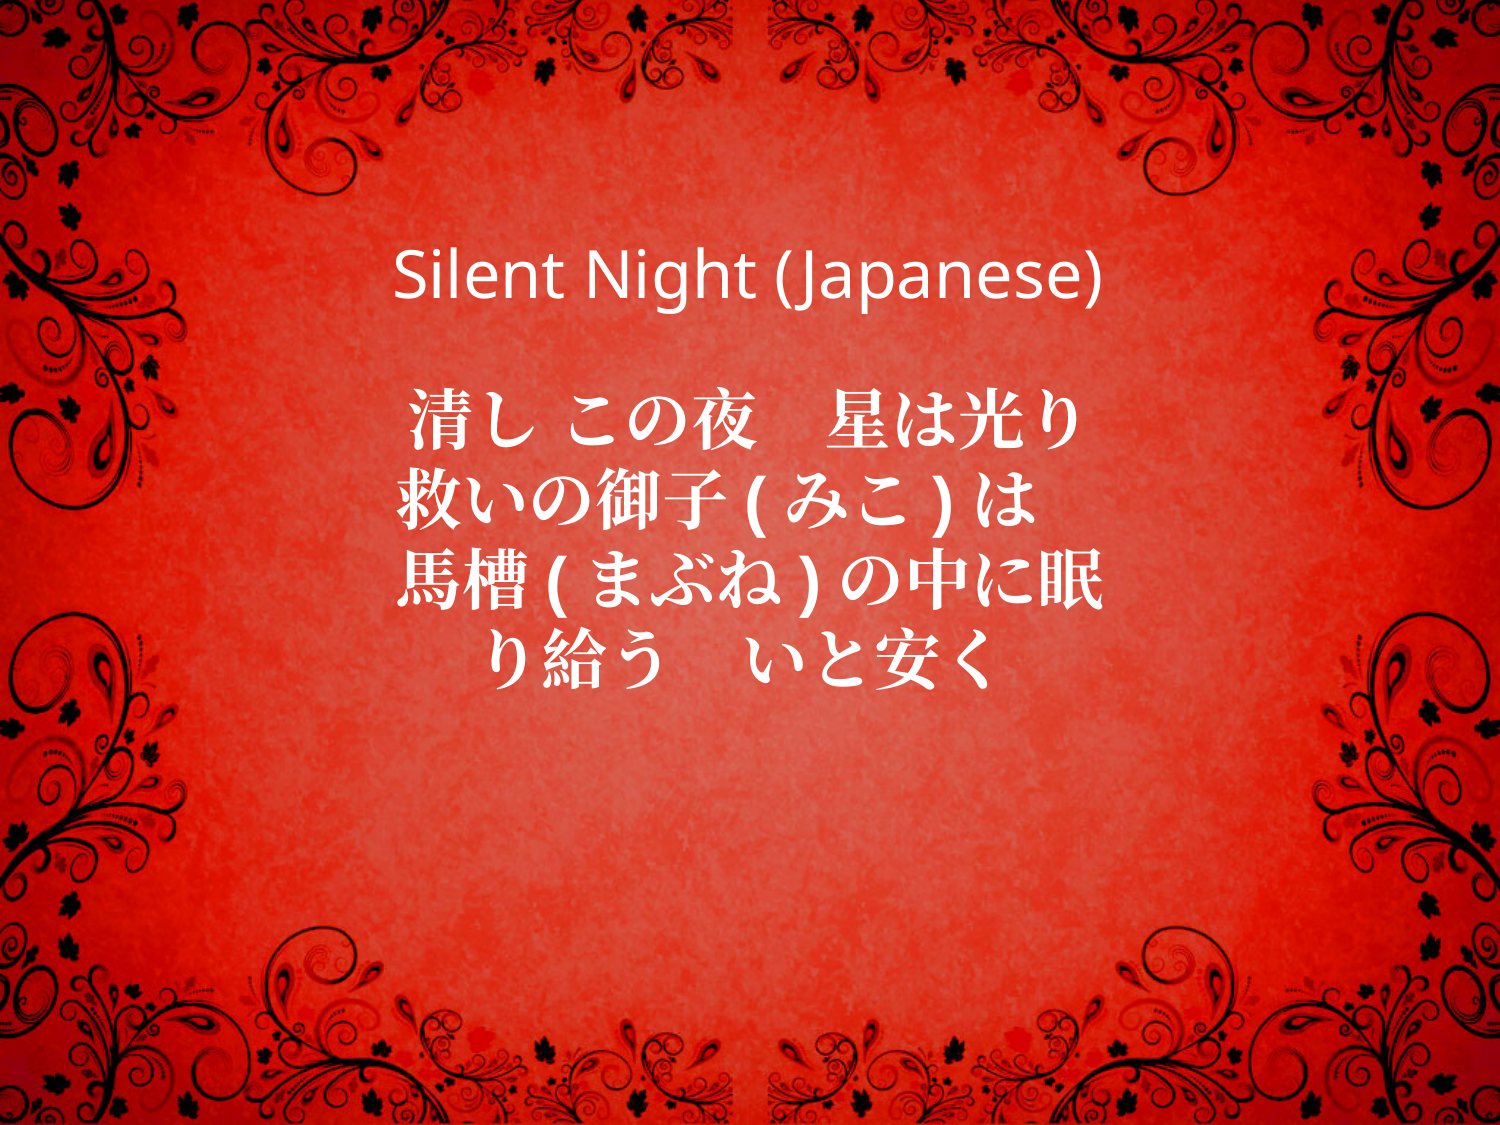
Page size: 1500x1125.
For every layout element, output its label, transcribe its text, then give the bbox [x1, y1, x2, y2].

picture [0, 0, 1500, 1125]
text_box Silent Night (Japanese) [29, 184, 1467, 360]
text_box 清し この夜 星は光り救いの御子(みこ)は 馬槽(まぶね)の中に眠り給う いと安く [374, 360, 1125, 706]
